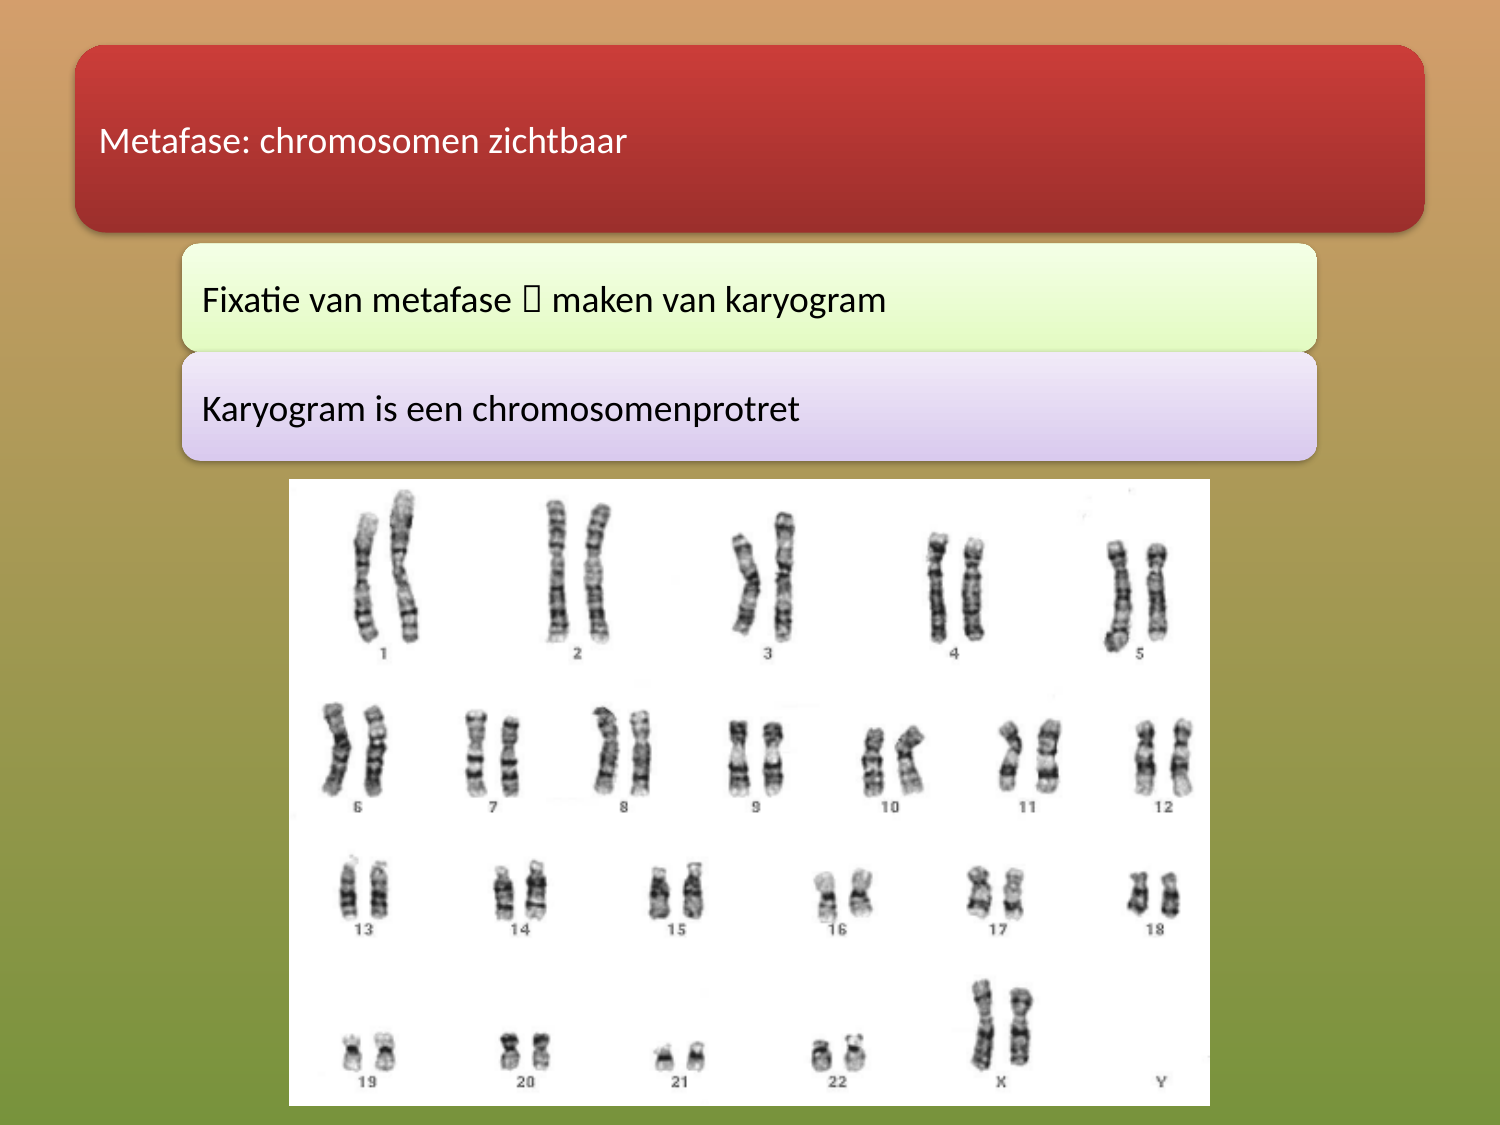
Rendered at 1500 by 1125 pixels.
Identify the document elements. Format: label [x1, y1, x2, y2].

list [181, 243, 1318, 462]
picture [288, 479, 1211, 1107]
text_box [74, 44, 1426, 233]
